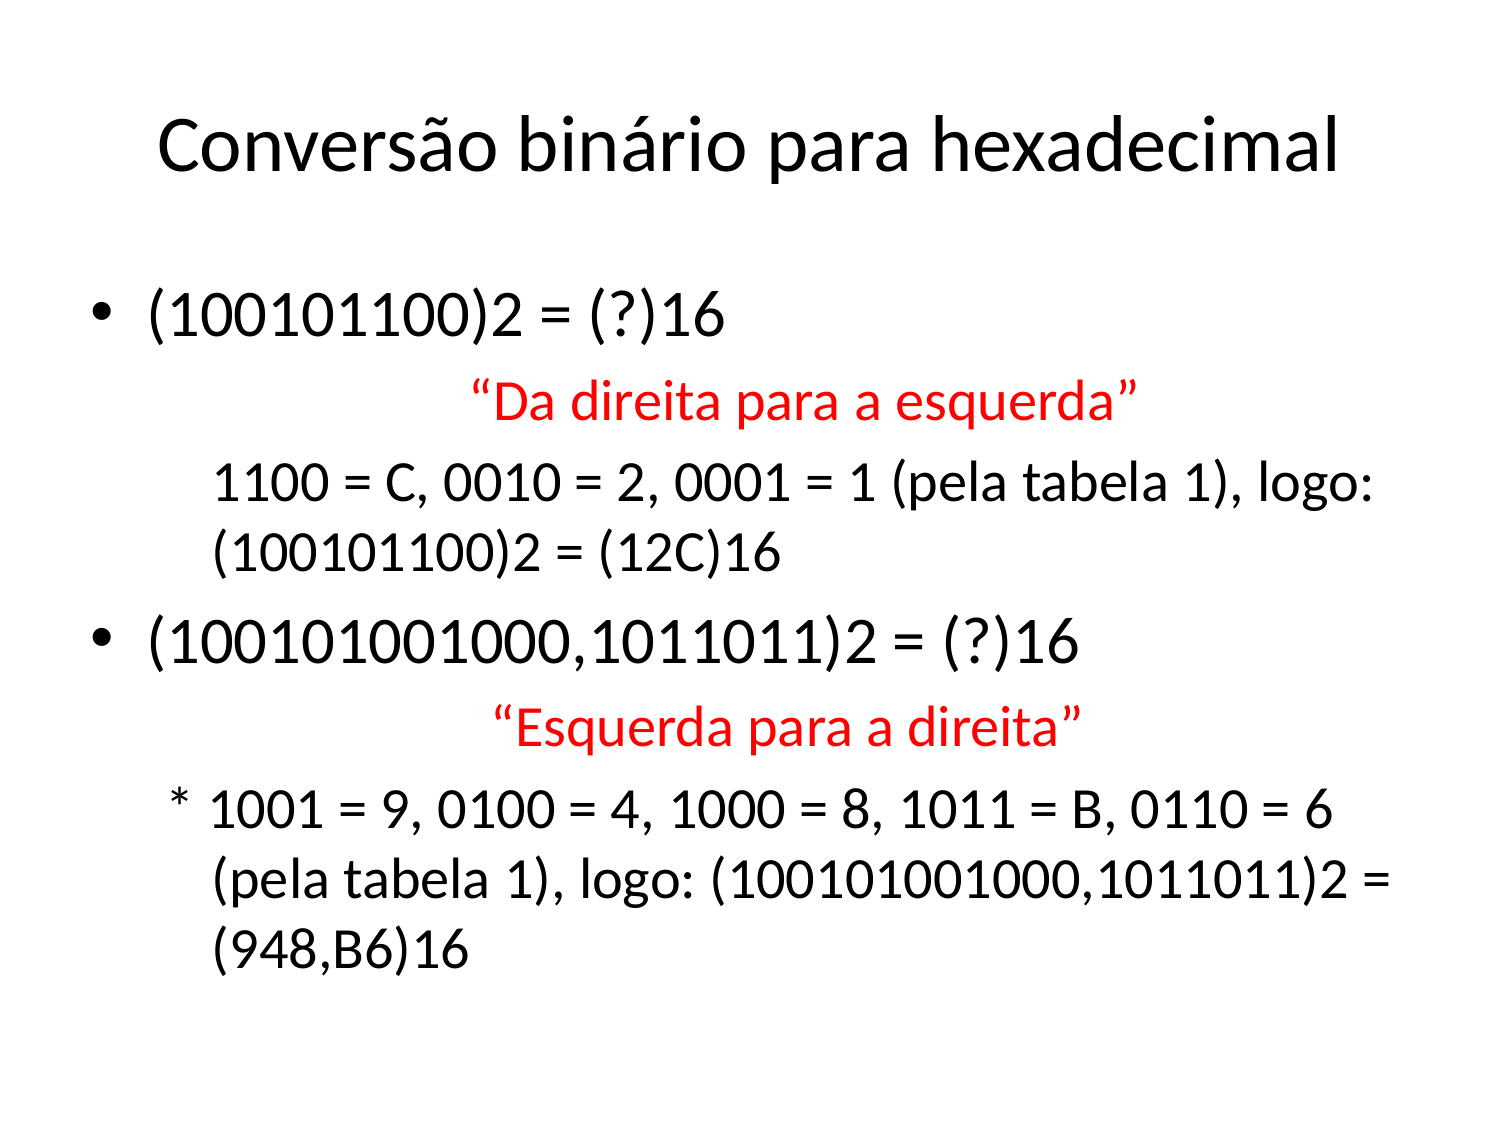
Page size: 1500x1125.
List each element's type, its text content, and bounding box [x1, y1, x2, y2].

title Conversão binário para hexadecimal [75, 45, 1425, 233]
list (100101100)2 = (?)16 “Da direita para a esquerda” 1100 = C, 0010 = 2, 0001 = 1 (pela tabela 1), logo: (100101100)2 = (12C)16 (100101001000,1011011)2 = (?)16 “Esquerda para a direita” * 1001 = 9, 0100 = 4, 1000 = 8, 1011 = B, 0110 = 6 (pela tabela 1), logo: (100101001000,1011011)2 = (948,B6)16 [75, 262, 1425, 1005]
